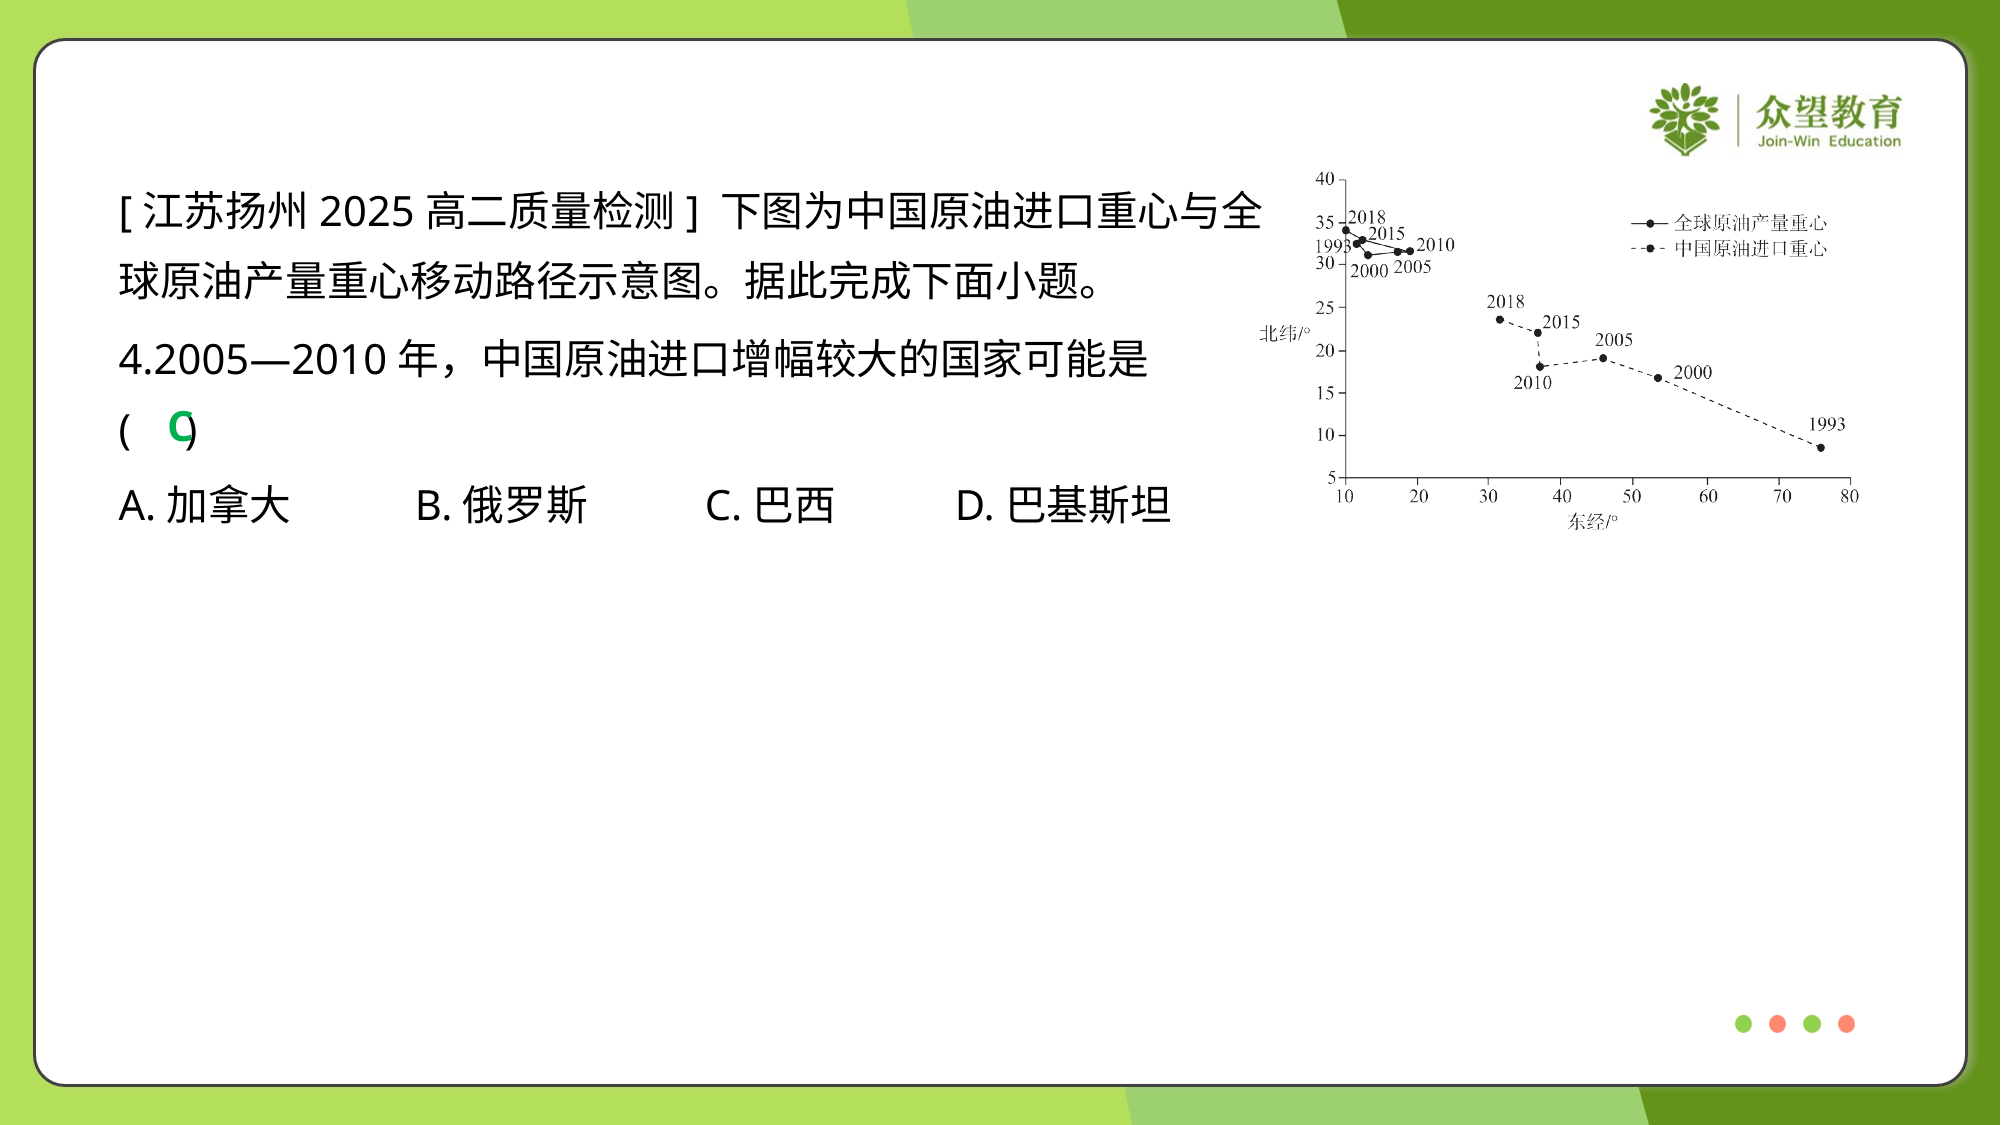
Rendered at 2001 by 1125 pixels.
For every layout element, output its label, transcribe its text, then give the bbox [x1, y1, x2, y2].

text_box A.加拿大 B.俄罗斯 C.巴西 D.巴基斯坦 [118, 453, 1256, 520]
picture [0, 0, 2000, 1125]
text_box [江苏扬州2025高二质量检测] 下图为中国原油进口重心与全 球原油产量重心移动路径示意图。据此完成下面小题。 [118, 159, 1256, 298]
text_box C [151, 379, 210, 444]
text_box 4.2005—2010年，中国原油进口增幅较大的国家可能是 ( ) [118, 307, 1256, 446]
